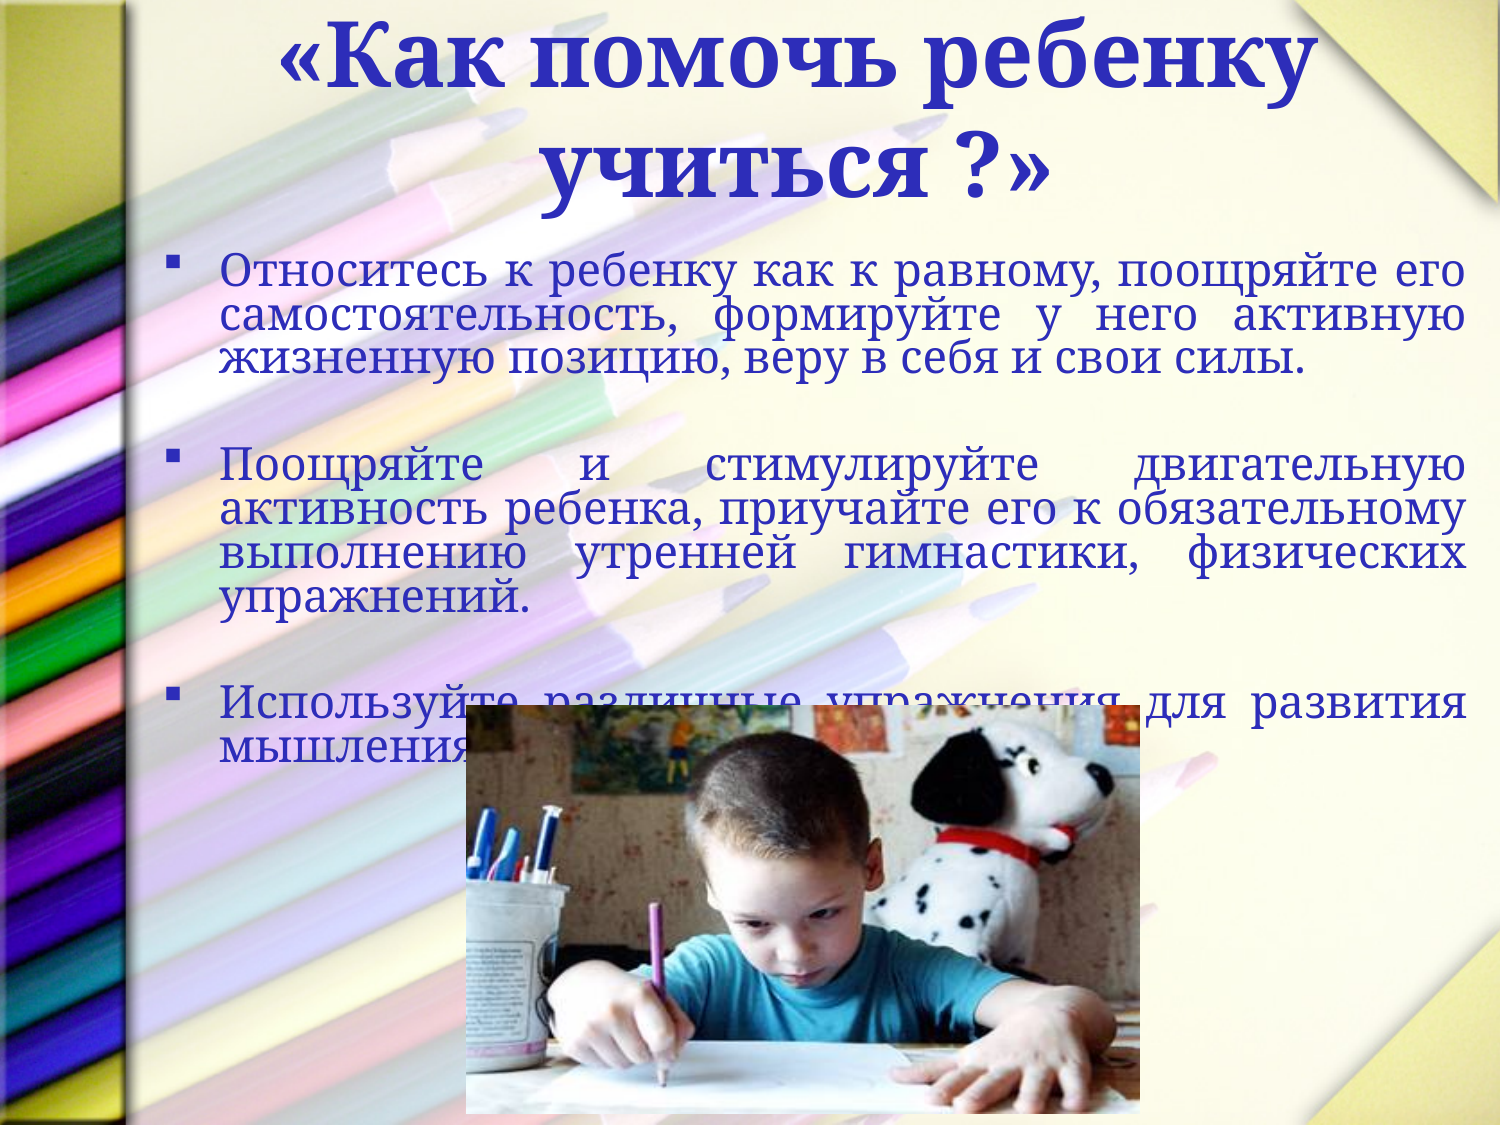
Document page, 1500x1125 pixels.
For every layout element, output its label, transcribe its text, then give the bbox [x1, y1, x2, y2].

title «Как помочь ребенку учиться ?» [112, 78, 1483, 244]
list Относитесь к ребенку как к равному, поощряйте его самостоятельность, формируйте у него активную жизненную позицию, веру в себя и свои силы. Поощряйте и стимулируйте двигательную активность ребенка, приучайте его к обязательному выполнению утренней гимнастики, физических упражнений. Используйте различные упражнения для развития мышления ребенка. [147, 243, 1483, 823]
picture [0, 0, 1500, 1125]
